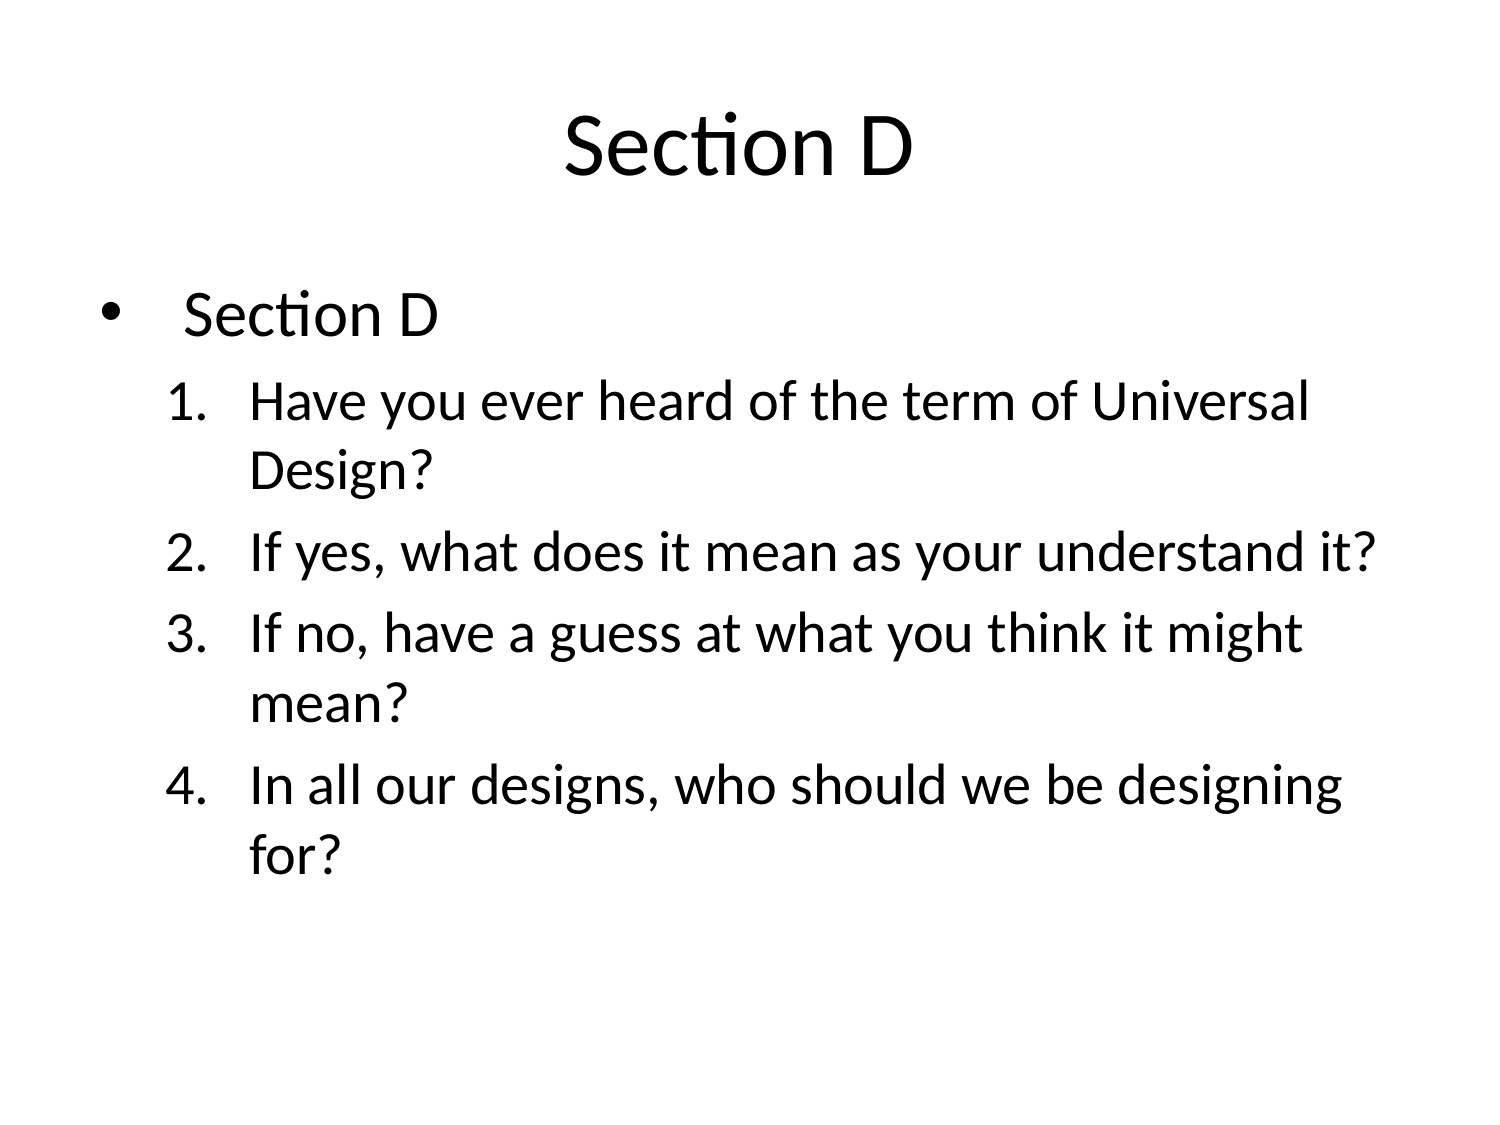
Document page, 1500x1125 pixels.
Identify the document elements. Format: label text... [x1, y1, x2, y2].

list Section D Have you ever heard of the term of Universal Design? If yes, what does it mean as your understand it? If no, have a guess at what you think it might mean? In all our designs, who should we be designing for? [75, 262, 1425, 1005]
title Section D [75, 45, 1425, 233]
